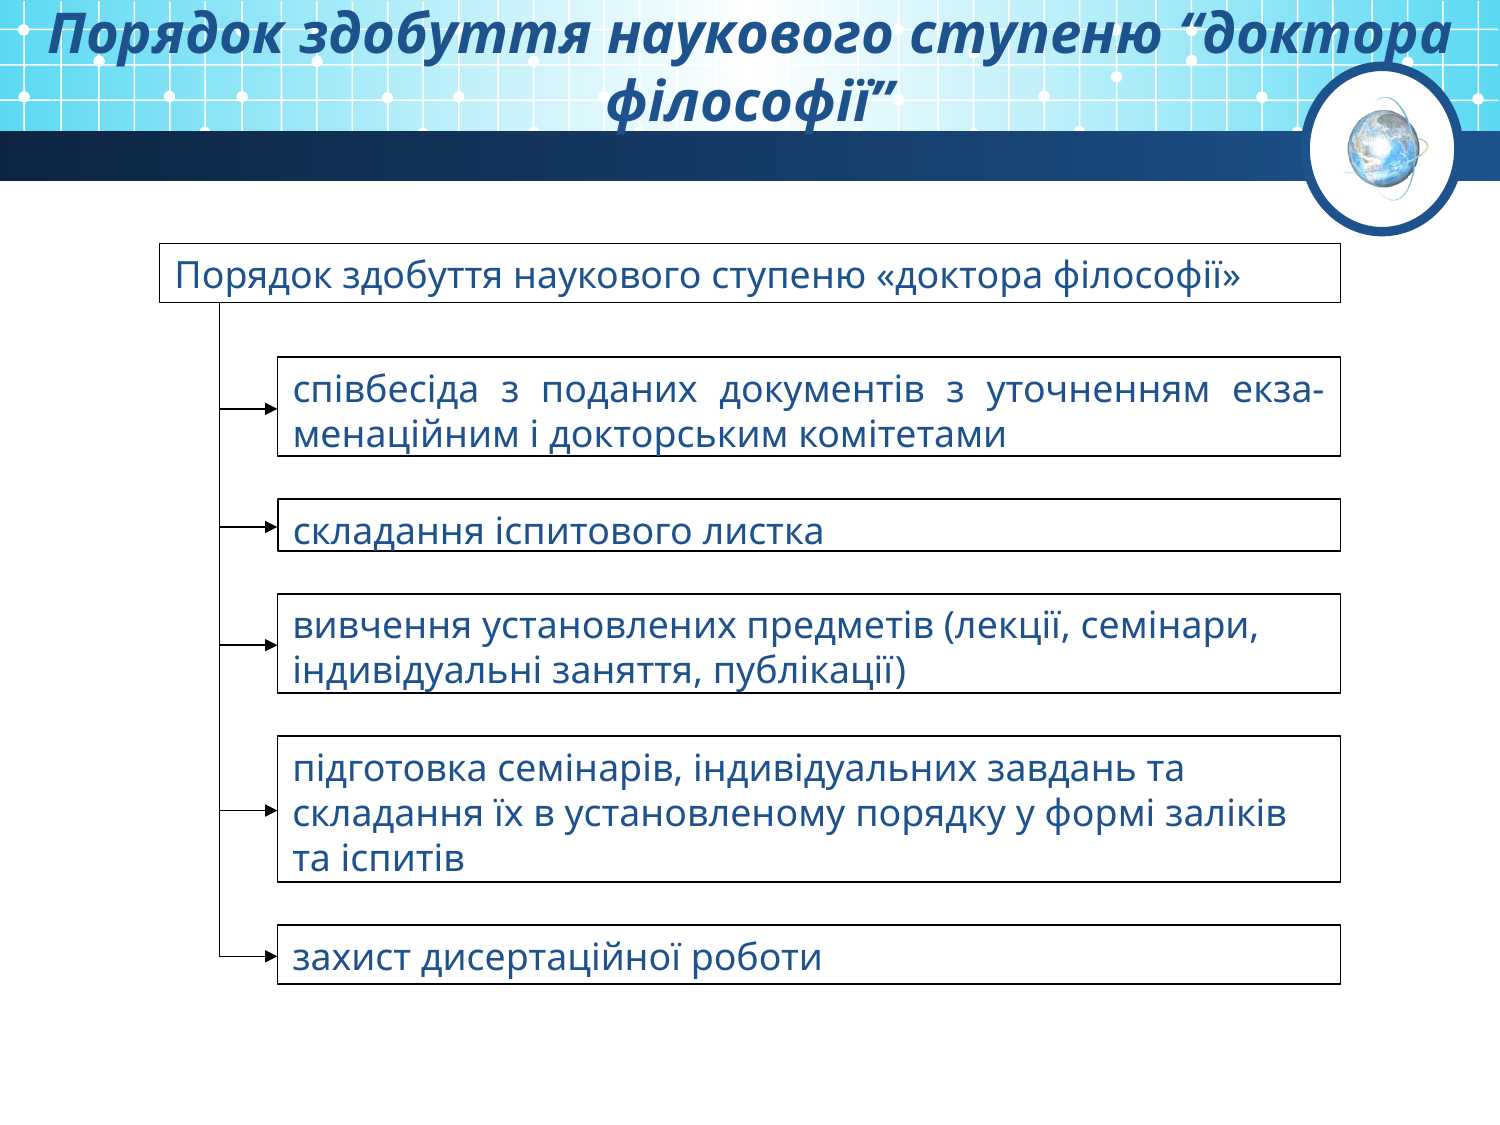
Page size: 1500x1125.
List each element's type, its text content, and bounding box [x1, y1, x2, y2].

picture [1310, 130, 1454, 226]
text_box вивчення установлених предметів (лекції, семінари, індивідуальні заняття, публікації) [277, 593, 1341, 693]
text_box Порядок здобуття наукового ступеню «доктора філософії» [159, 243, 1341, 303]
text_box складання іспитового листка [277, 499, 1341, 551]
text_box захист дисертаційної роботи [277, 925, 1341, 985]
text_box співбесіда з поданих документів з уточненням екза-менаційним і докторським комітетами [277, 357, 1341, 457]
title Порядок здобуття наукового ступеню “доктора філософії” [0, 0, 1500, 130]
text_box підготовка семінарів, індивідуальних завдань та складання їх в установленому порядку у формі заліків та іспитів [277, 736, 1341, 883]
